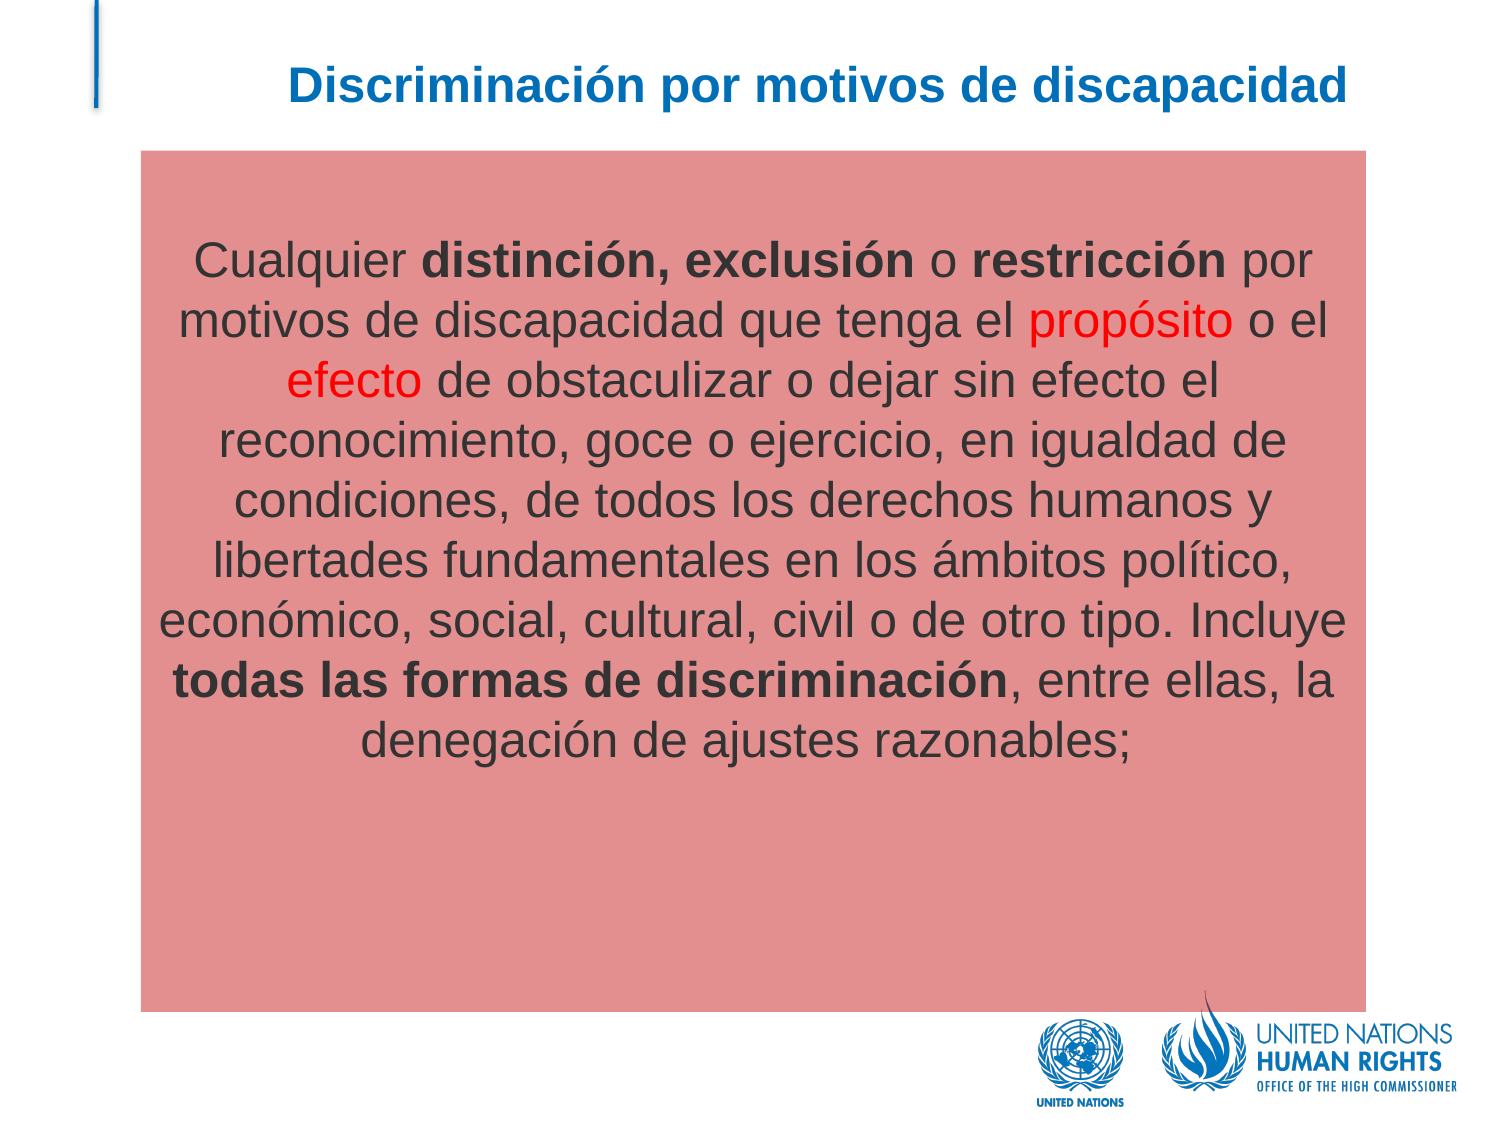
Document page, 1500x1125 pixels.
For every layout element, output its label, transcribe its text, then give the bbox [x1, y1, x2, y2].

text_box Cualquier distinción, exclusión o restricción por motivos de discapacidad que tenga el propósito o el efecto de obstaculizar o dejar sin efecto el reconocimiento, goce o ejercicio, en igualdad de condiciones, de todos los derechos humanos y libertades fundamentales en los ámbitos político, económico, social, cultural, civil o de otro tipo. Incluye todas las formas de discriminación, entre ellas, la denegación de ajustes razonables; [140, 150, 1366, 1012]
title Discriminación por motivos de discapacidad [137, 45, 1500, 224]
picture [1037, 990, 1457, 1107]
